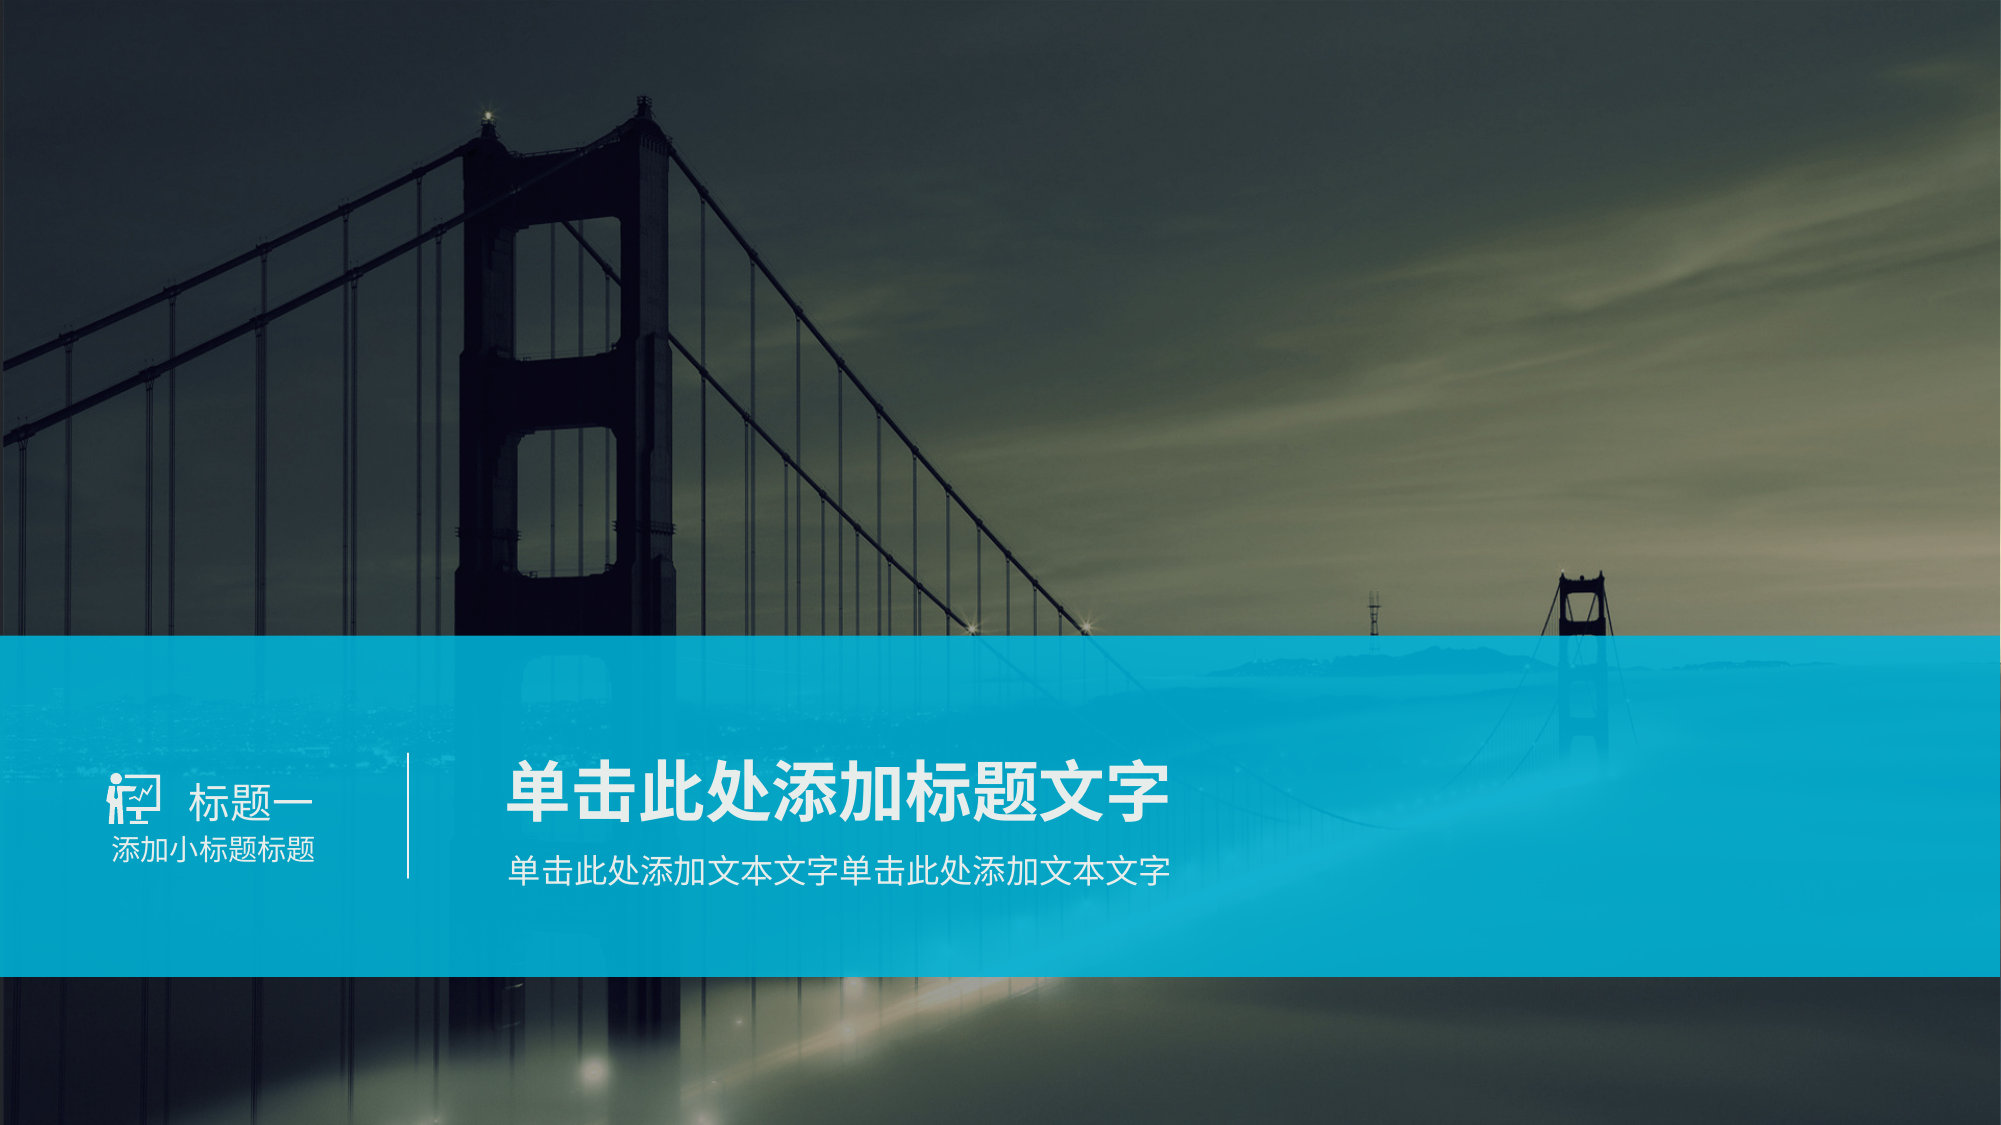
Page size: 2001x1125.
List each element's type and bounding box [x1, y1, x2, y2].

text_box [0, 0, 2000, 1125]
text_box [486, 741, 1193, 899]
text_box [95, 769, 333, 875]
